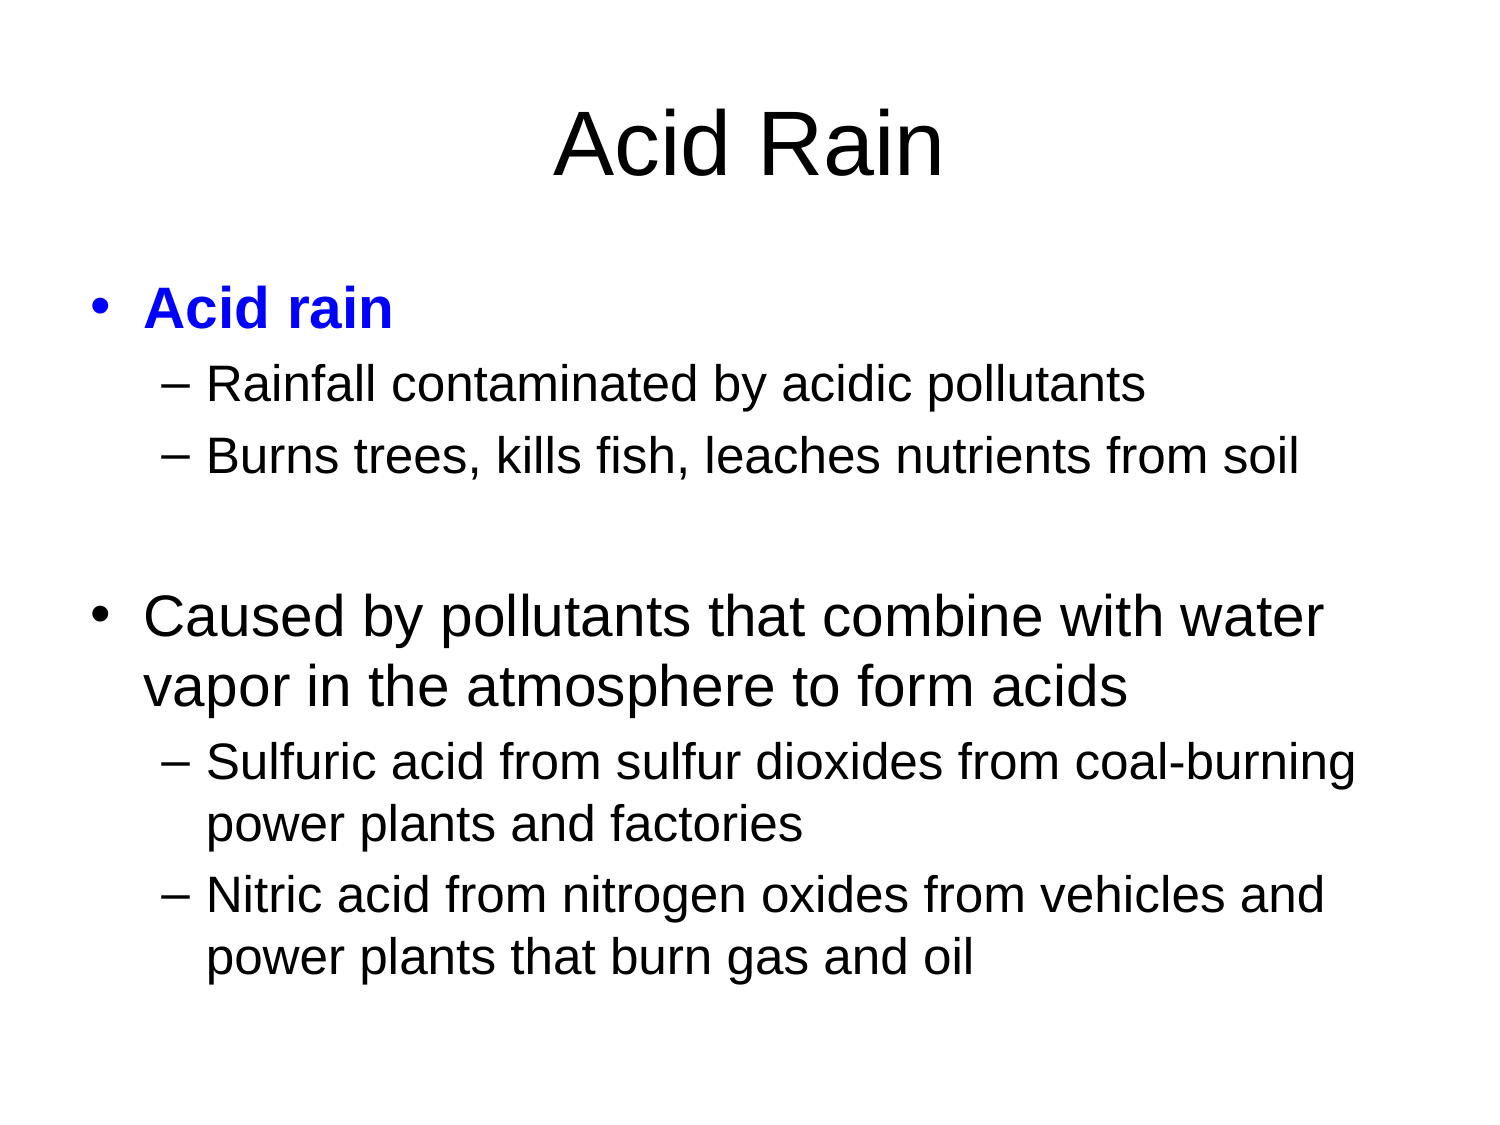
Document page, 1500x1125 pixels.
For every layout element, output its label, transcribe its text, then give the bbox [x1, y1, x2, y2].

list Acid rain Rainfall contaminated by acidic pollutants Burns trees, kills fish, leaches nutrients from soil Caused by pollutants that combine with water vapor in the atmosphere to form acids Sulfuric acid from sulfur dioxides from coal-burning power plants and factories Nitric acid from nitrogen oxides from vehicles and power plants that burn gas and oil [75, 262, 1425, 1005]
title Acid Rain [75, 45, 1425, 233]
